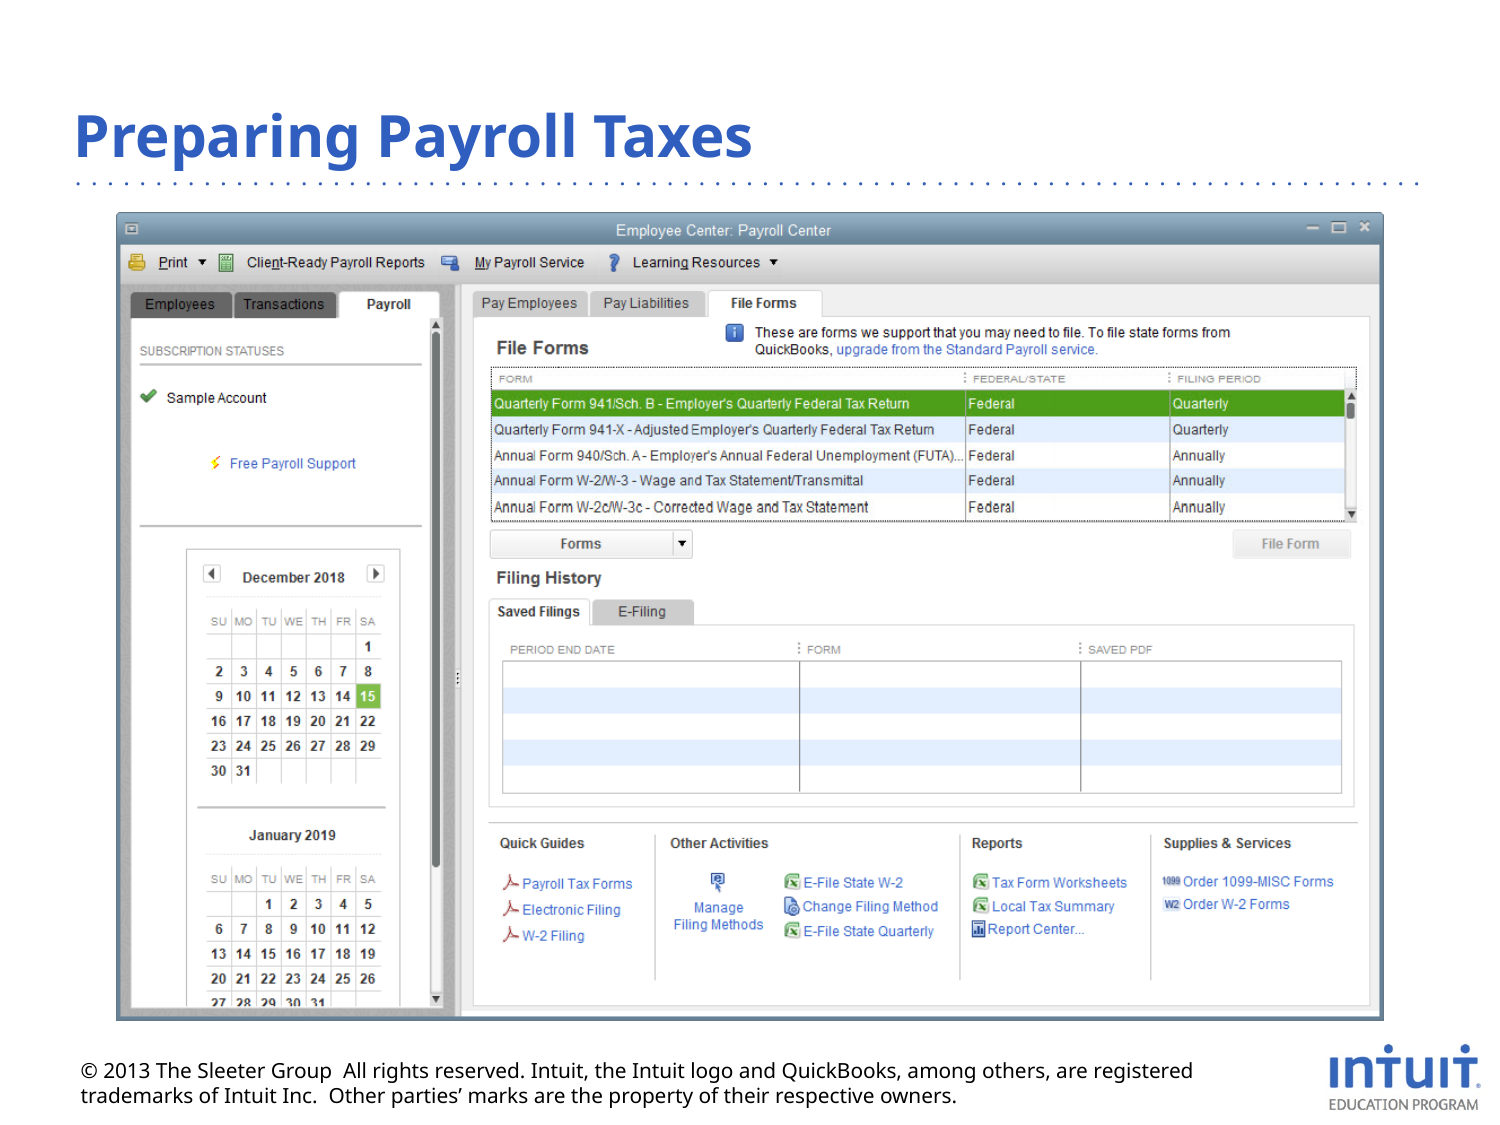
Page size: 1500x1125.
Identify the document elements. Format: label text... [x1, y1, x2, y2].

title Preparing Payroll Taxes [73, 62, 1424, 169]
picture [1325, 1039, 1485, 1116]
picture [116, 212, 1384, 1021]
